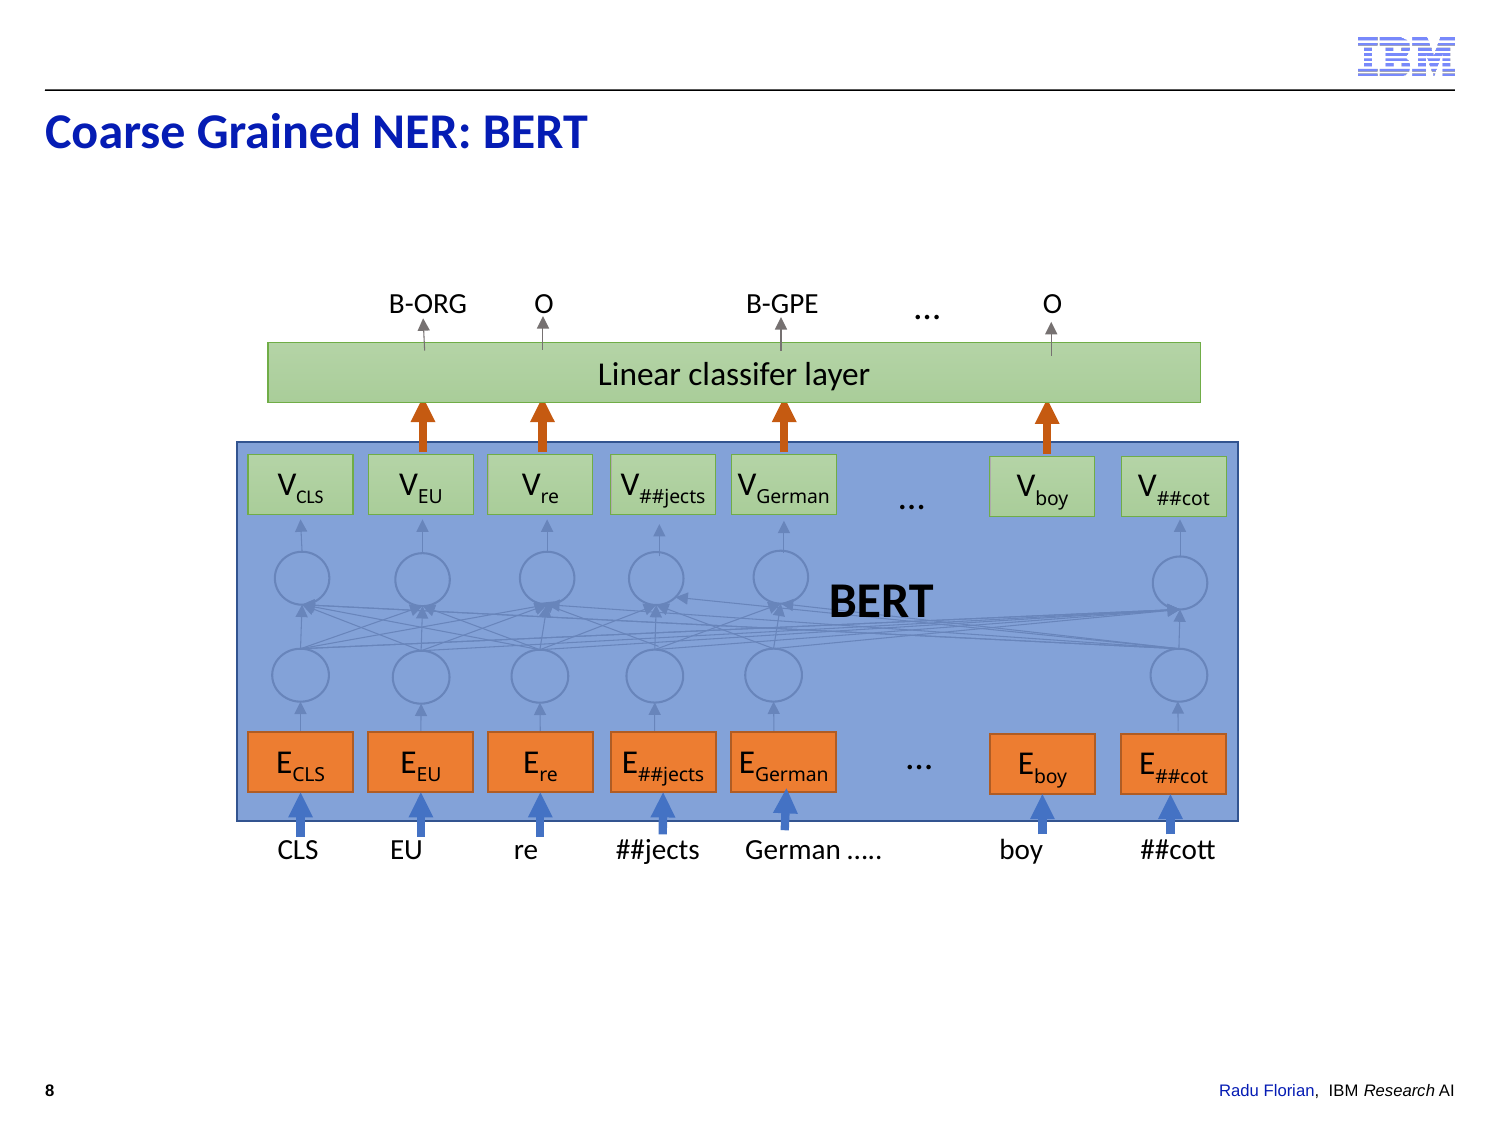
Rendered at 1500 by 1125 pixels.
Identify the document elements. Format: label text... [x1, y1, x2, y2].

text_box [236, 273, 1249, 875]
slide_number 8 [29, 1072, 91, 1103]
title Coarse Grained NER: BERT [29, 97, 1455, 203]
picture [1358, 37, 1455, 76]
